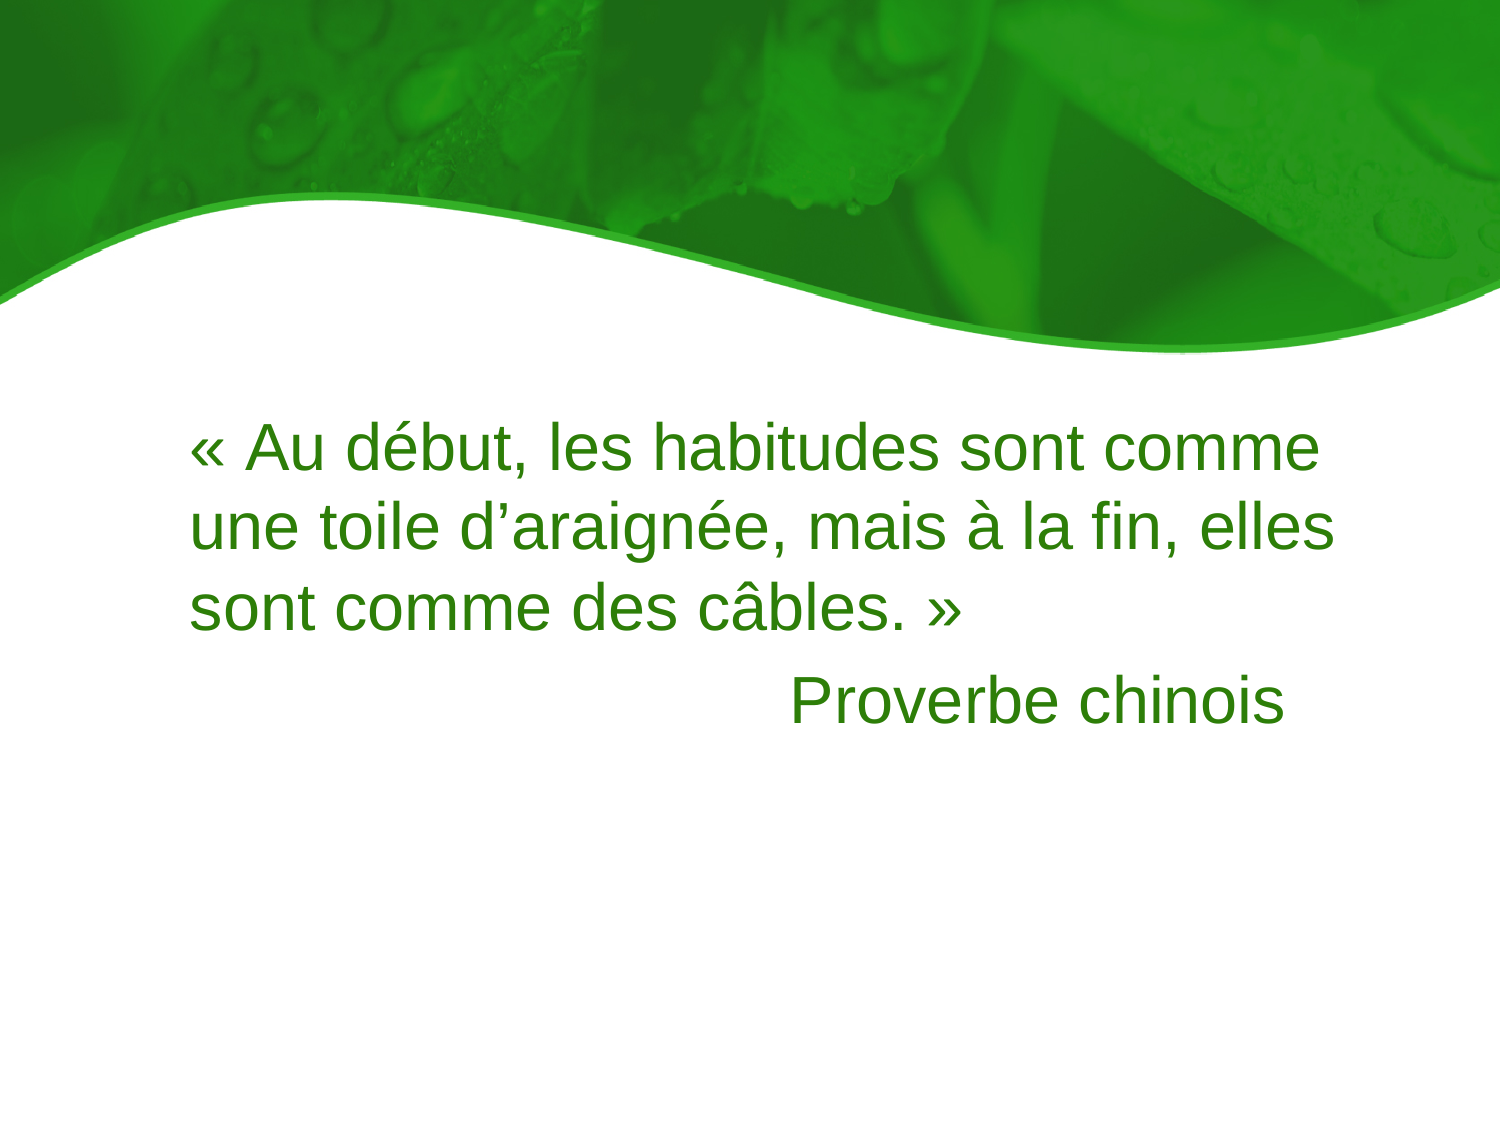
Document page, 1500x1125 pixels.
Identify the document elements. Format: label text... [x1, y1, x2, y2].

picture [0, 0, 1500, 1125]
list « Au début, les habitudes sont comme une toile d’araignée, mais à la fin, elles sont comme des câbles. » Proverbe chinois [174, 395, 1388, 989]
